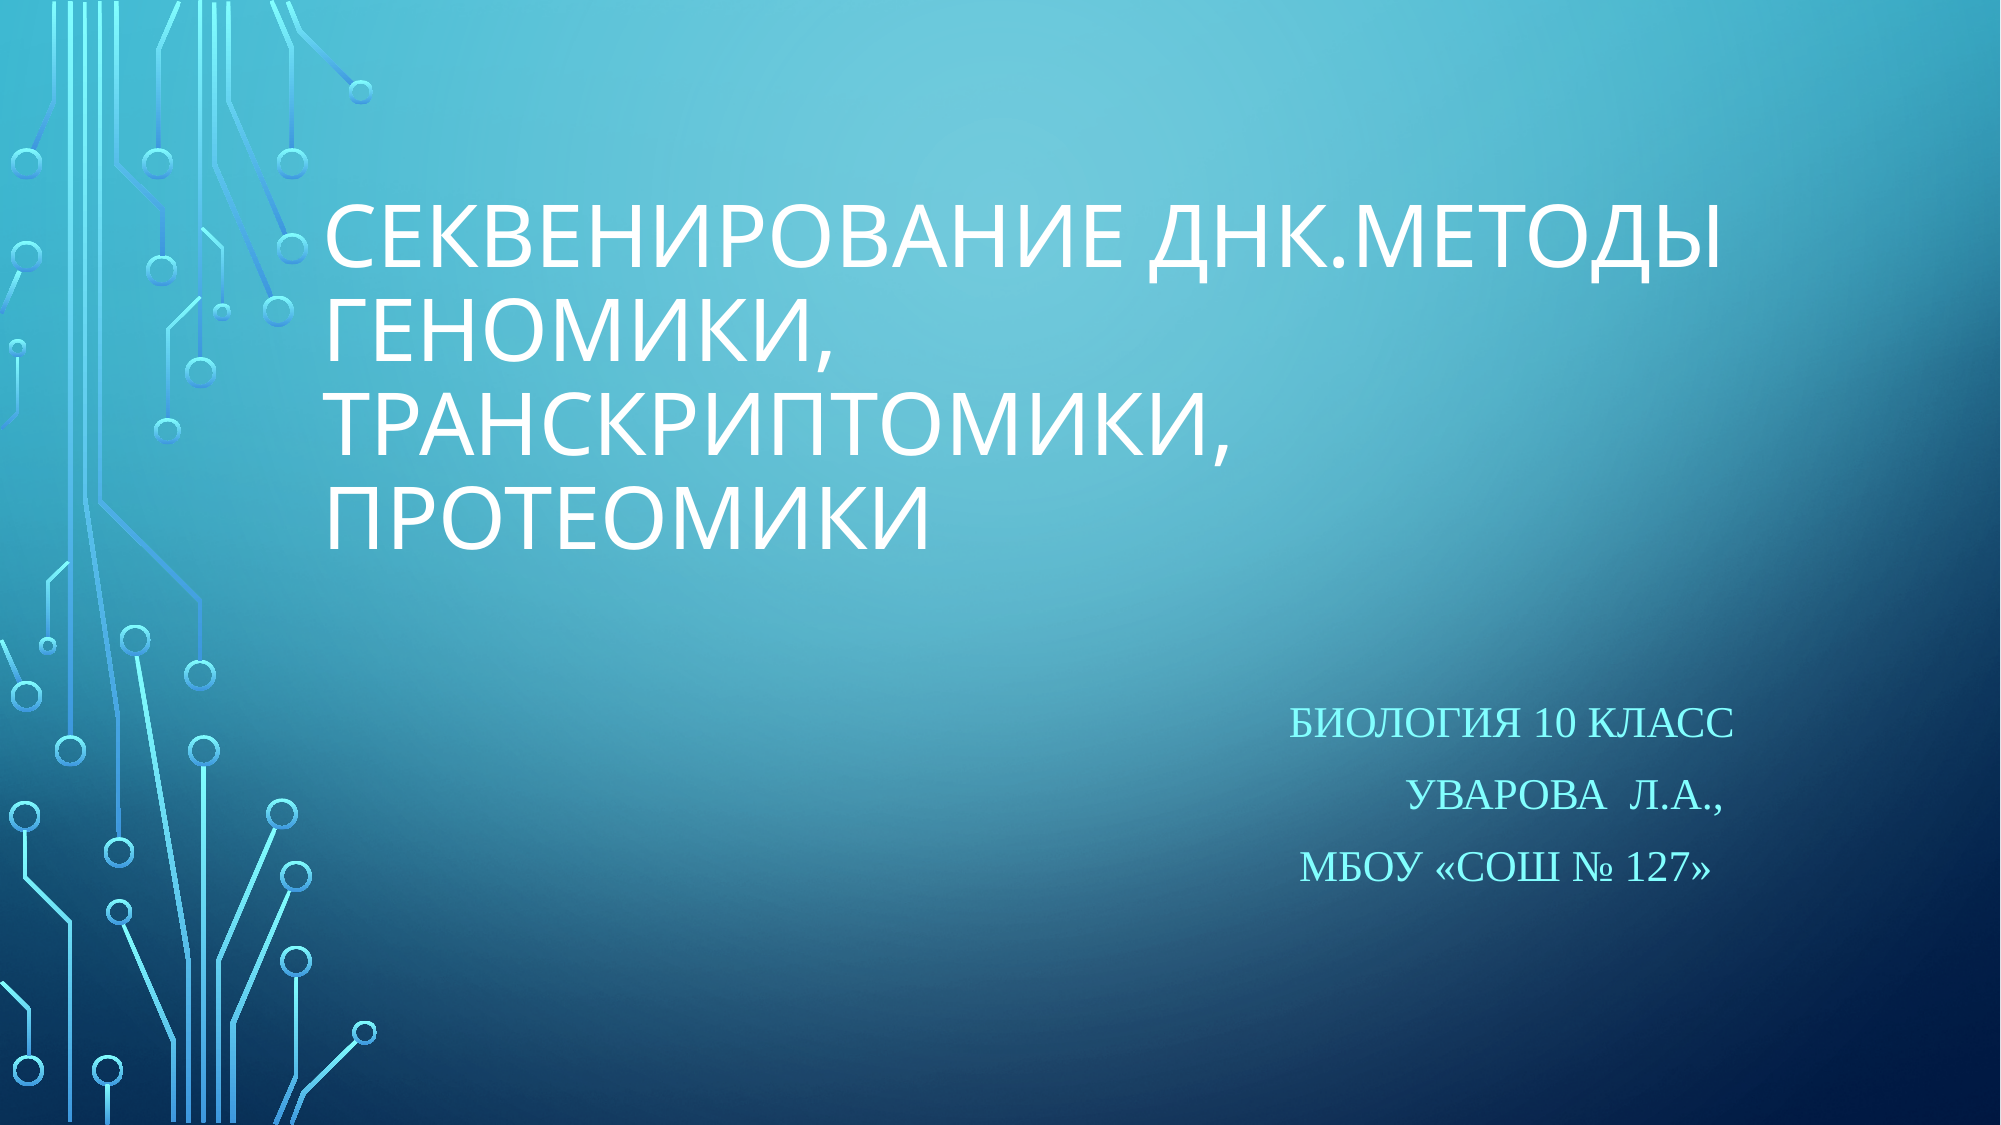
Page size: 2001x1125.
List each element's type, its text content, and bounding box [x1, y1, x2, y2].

subtitle Биология 10 класс Уварова Л.А., мбоу «СОШ № 127» [307, 575, 1750, 899]
title Секвенирование ДНК.Методы геномики, транскриптомики, протеомики [307, 184, 1750, 575]
